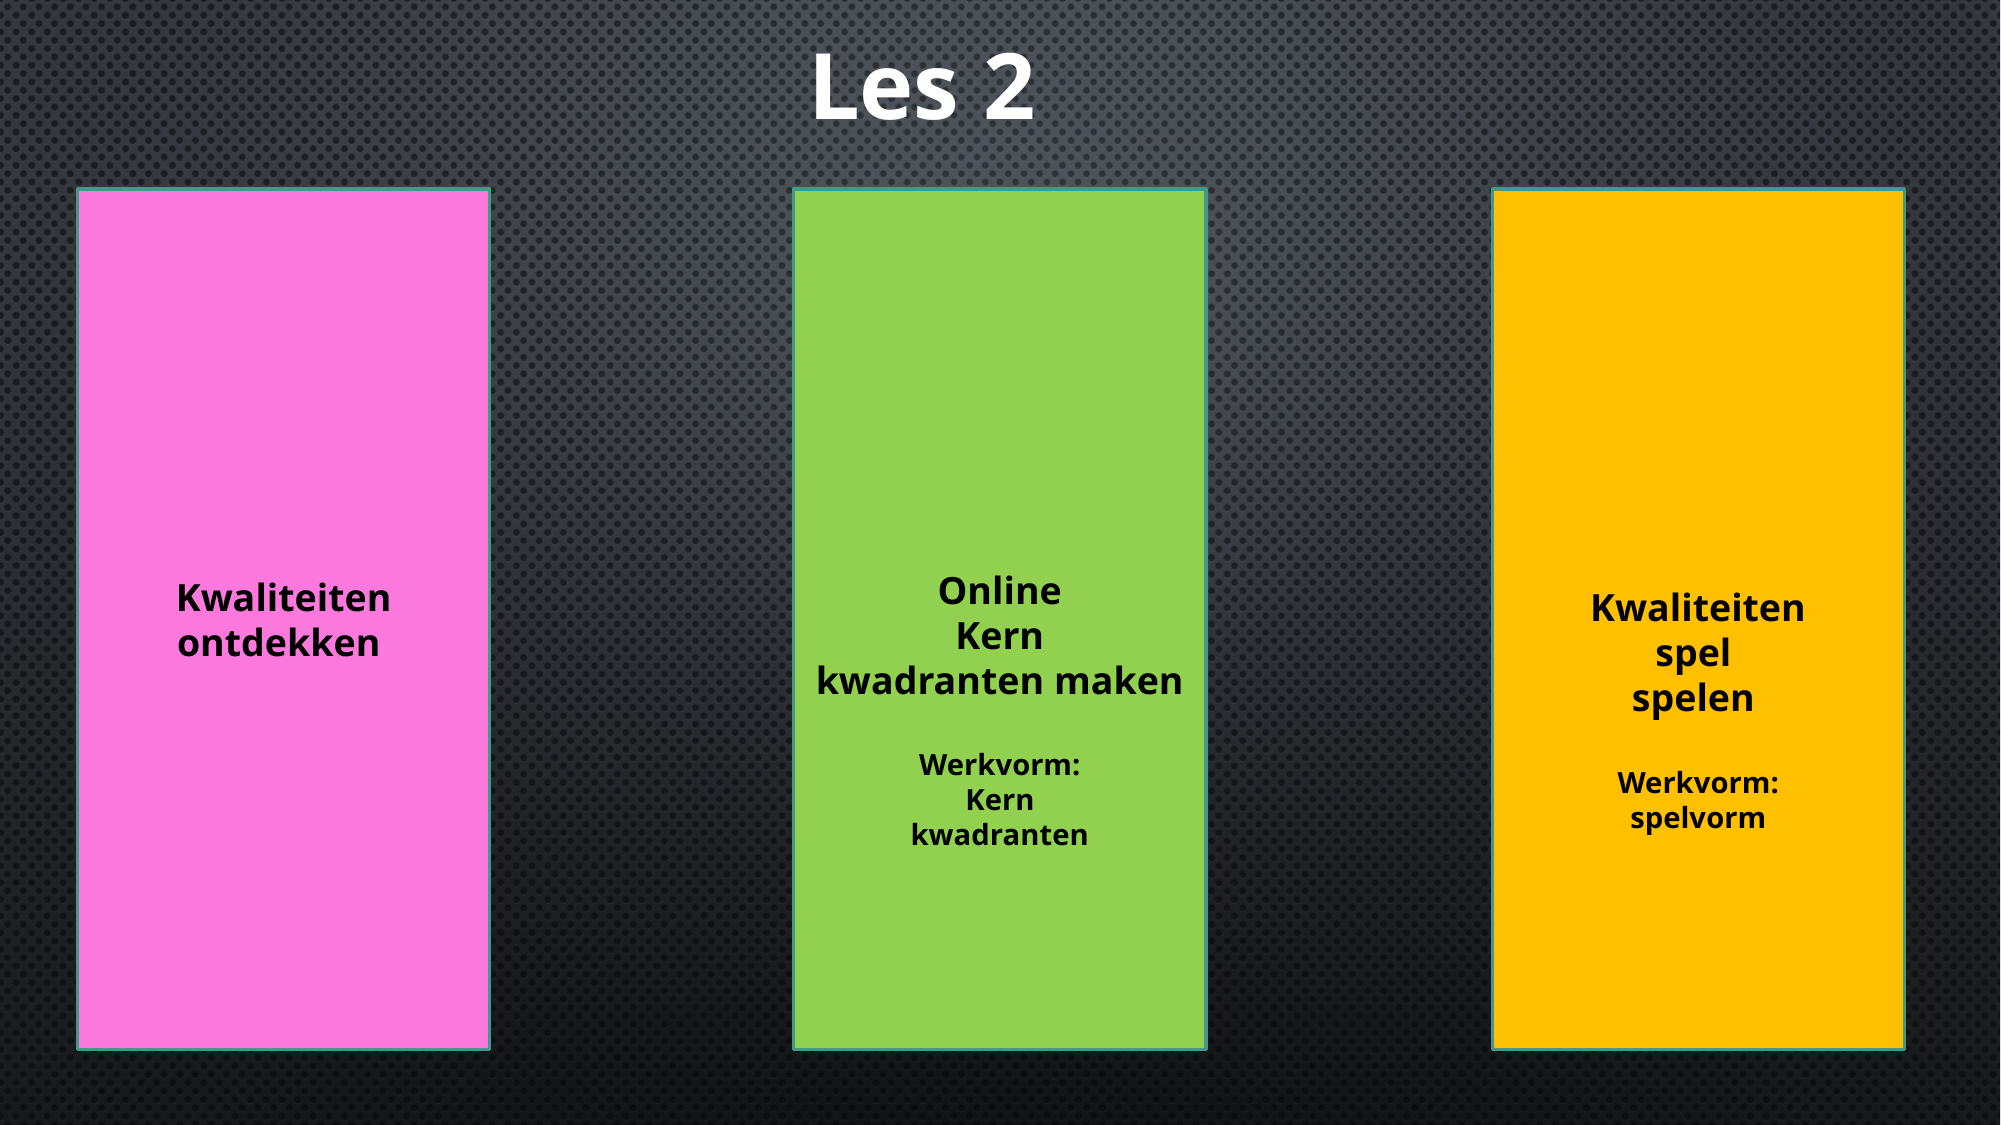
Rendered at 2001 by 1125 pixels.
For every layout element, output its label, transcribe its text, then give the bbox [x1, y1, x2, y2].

text_box Kwaliteiten spel spelen Werkvorm: spelvorm [1491, 187, 1906, 1051]
text_box Kwaliteiten ontdekken [76, 187, 491, 1051]
text_box Online Kern kwadranten maken Werkvorm: Kern kwadranten [792, 187, 1208, 1051]
text_box Les 2 [793, 20, 1533, 145]
